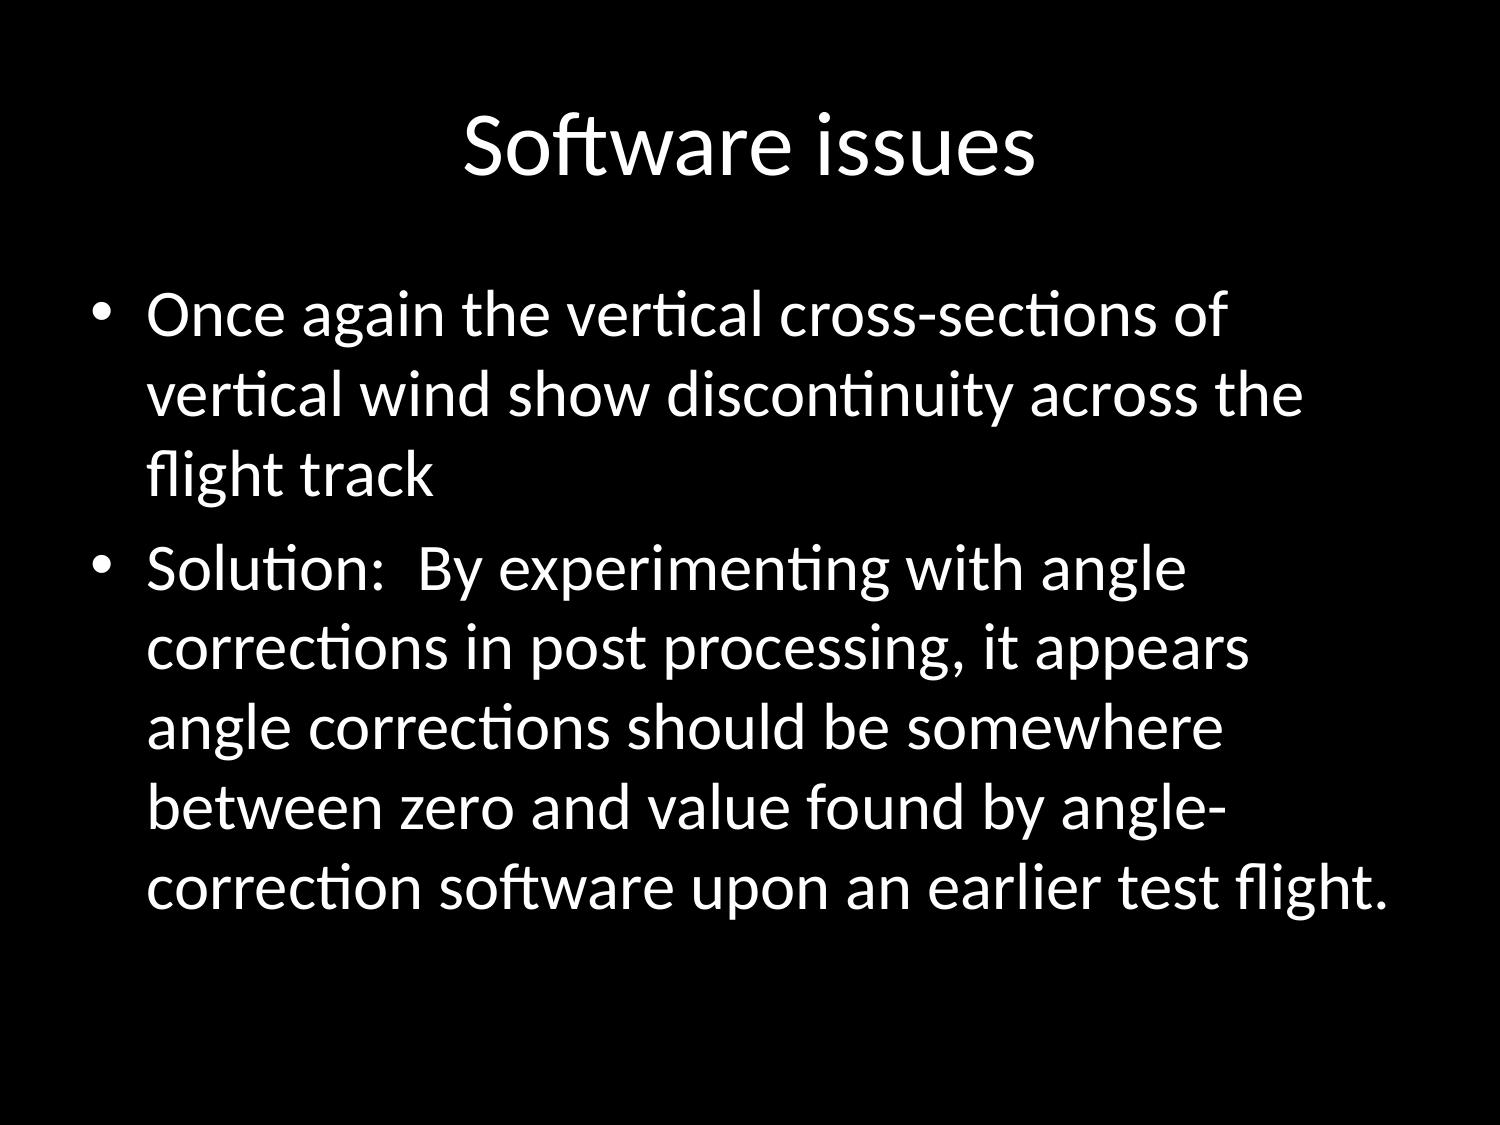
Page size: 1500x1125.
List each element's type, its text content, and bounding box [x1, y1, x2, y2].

title Software issues [75, 45, 1425, 233]
list Once again the vertical cross-sections of vertical wind show discontinuity across the flight track Solution: By experimenting with angle corrections in post processing, it appears angle corrections should be somewhere between zero and value found by angle-correction software upon an earlier test flight. [75, 262, 1425, 1005]
